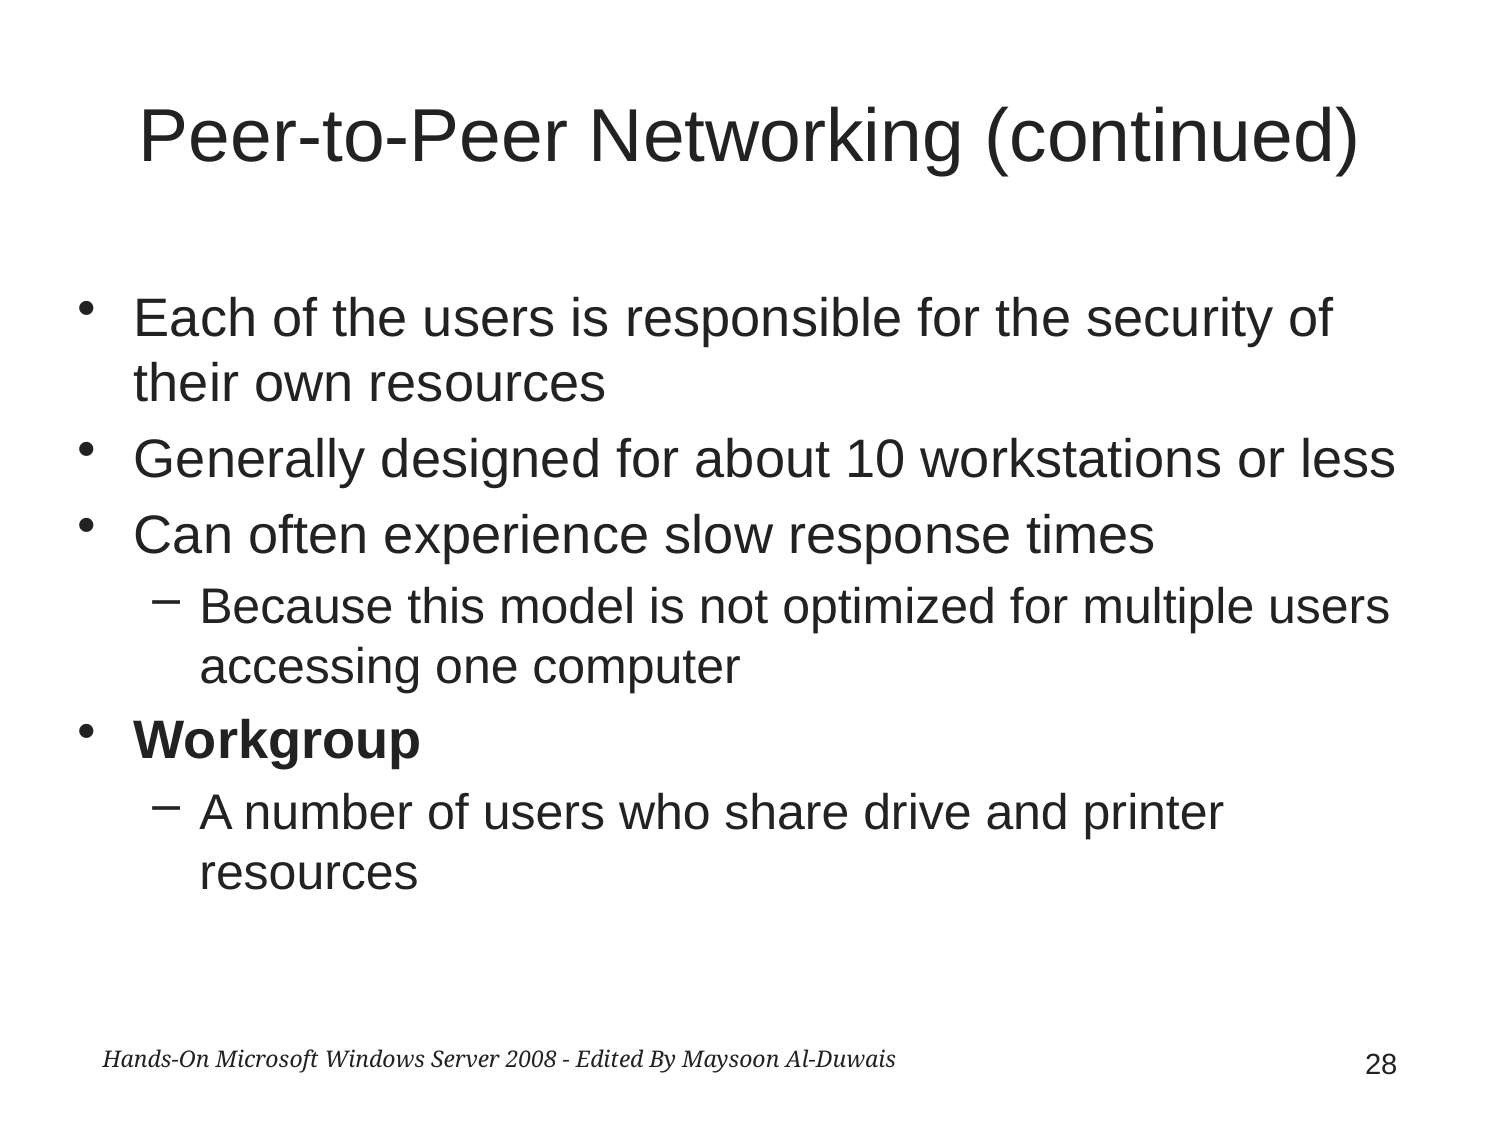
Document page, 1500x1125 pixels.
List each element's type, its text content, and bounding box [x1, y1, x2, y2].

list Each of the users is responsible for the security of their own resources Generally designed for about 10 workstations or less Can often experience slow response times Because this model is not optimized for multiple users accessing one computer Workgroup A number of users who share drive and printer resources [62, 274, 1426, 1026]
title Peer-to-Peer Networking (continued) [87, 37, 1413, 226]
footer Hands-On Microsoft Windows Server 2008 - Edited By Maysoon Al-Duwais [87, 1037, 1051, 1101]
slide_number 28 [1074, 1037, 1413, 1101]
